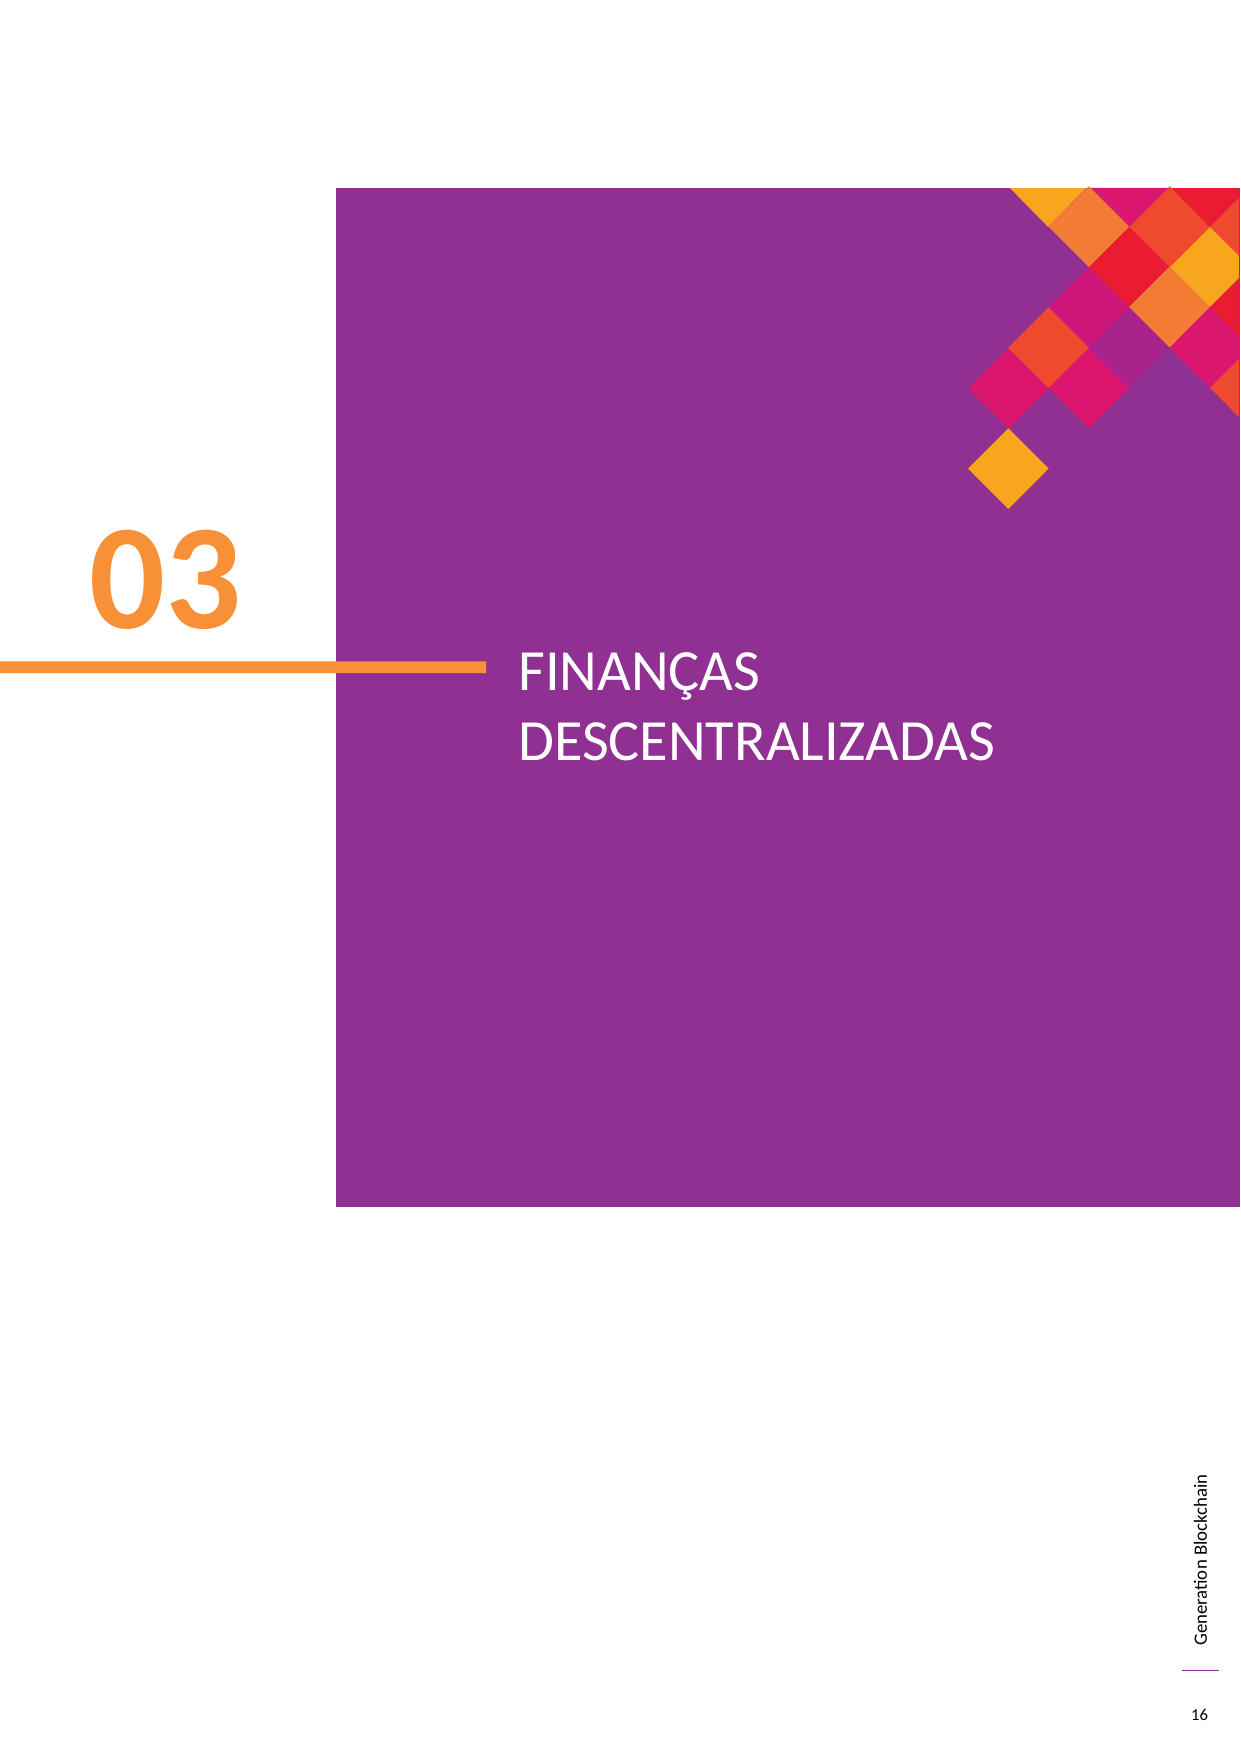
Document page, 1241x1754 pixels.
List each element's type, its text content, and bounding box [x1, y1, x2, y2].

list 03 [74, 471, 375, 727]
slide_number 76 [1170, 1692, 1229, 1736]
list FINANÇAS DESCENTRALIZADAS [503, 624, 1076, 942]
